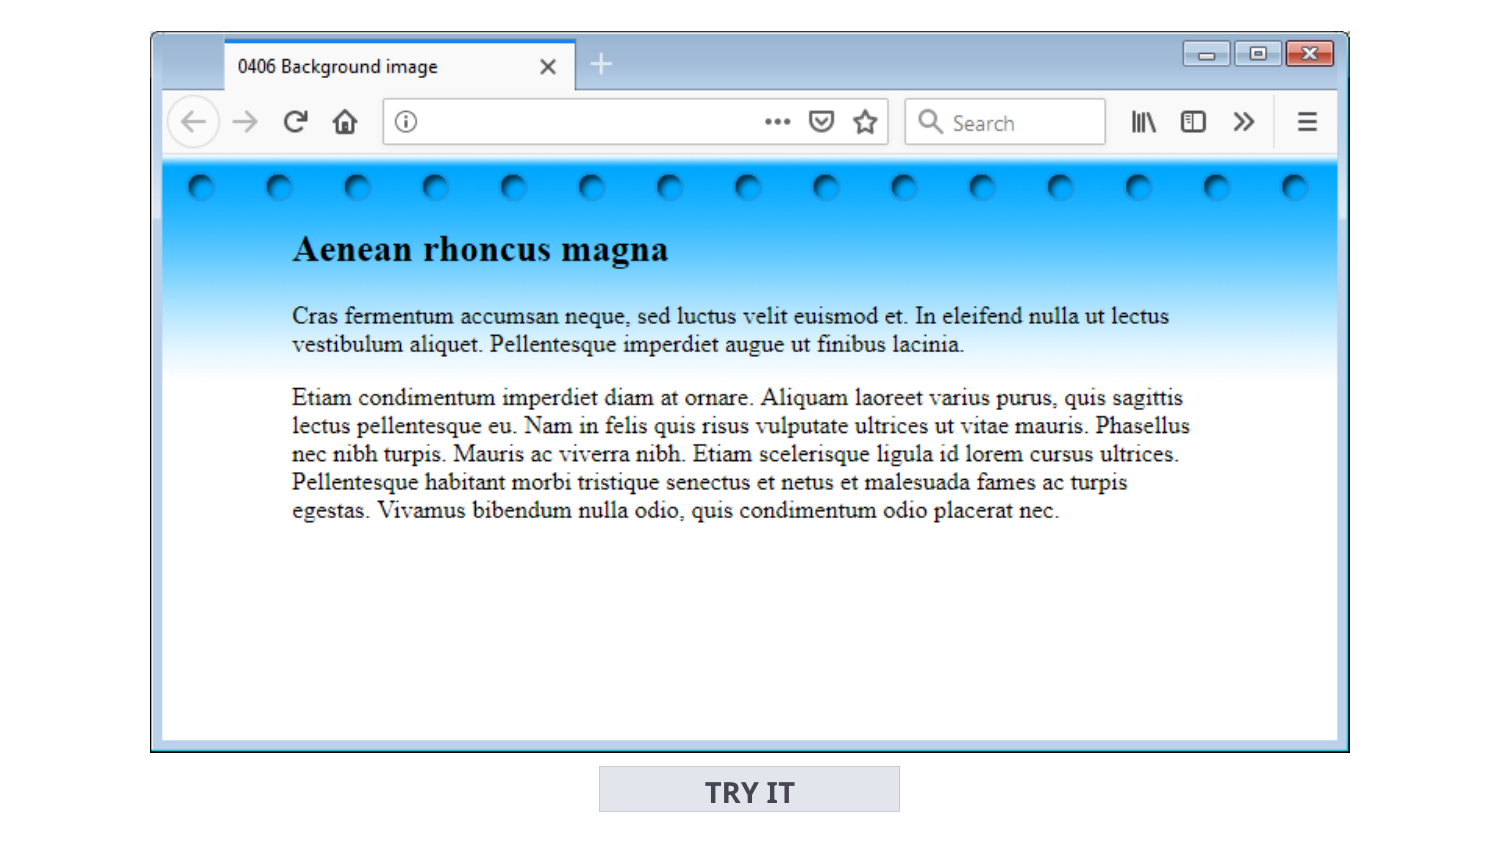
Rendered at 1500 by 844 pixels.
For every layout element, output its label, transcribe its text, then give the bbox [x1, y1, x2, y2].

picture [149, 31, 1351, 753]
text_box TRY IT [599, 766, 900, 812]
